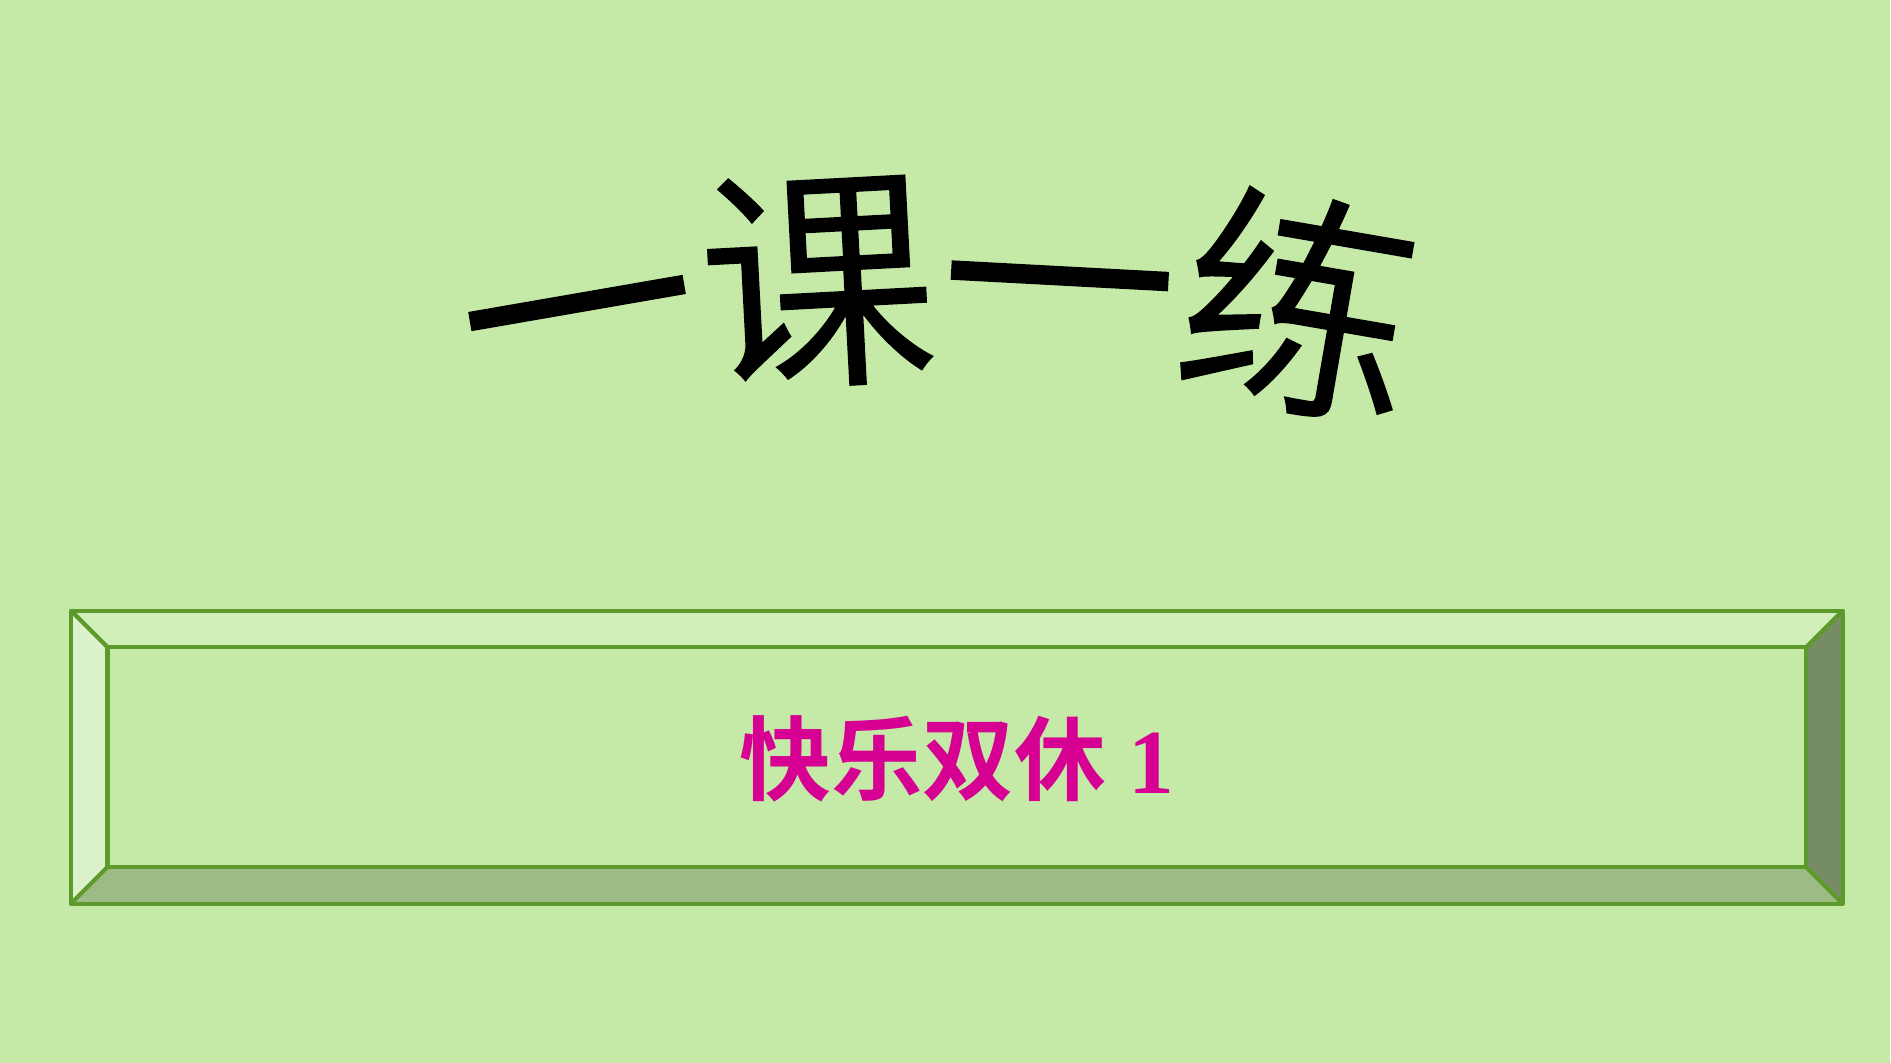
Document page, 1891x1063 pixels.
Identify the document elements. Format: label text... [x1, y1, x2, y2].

text_box 快乐双休1 [69, 609, 1845, 906]
